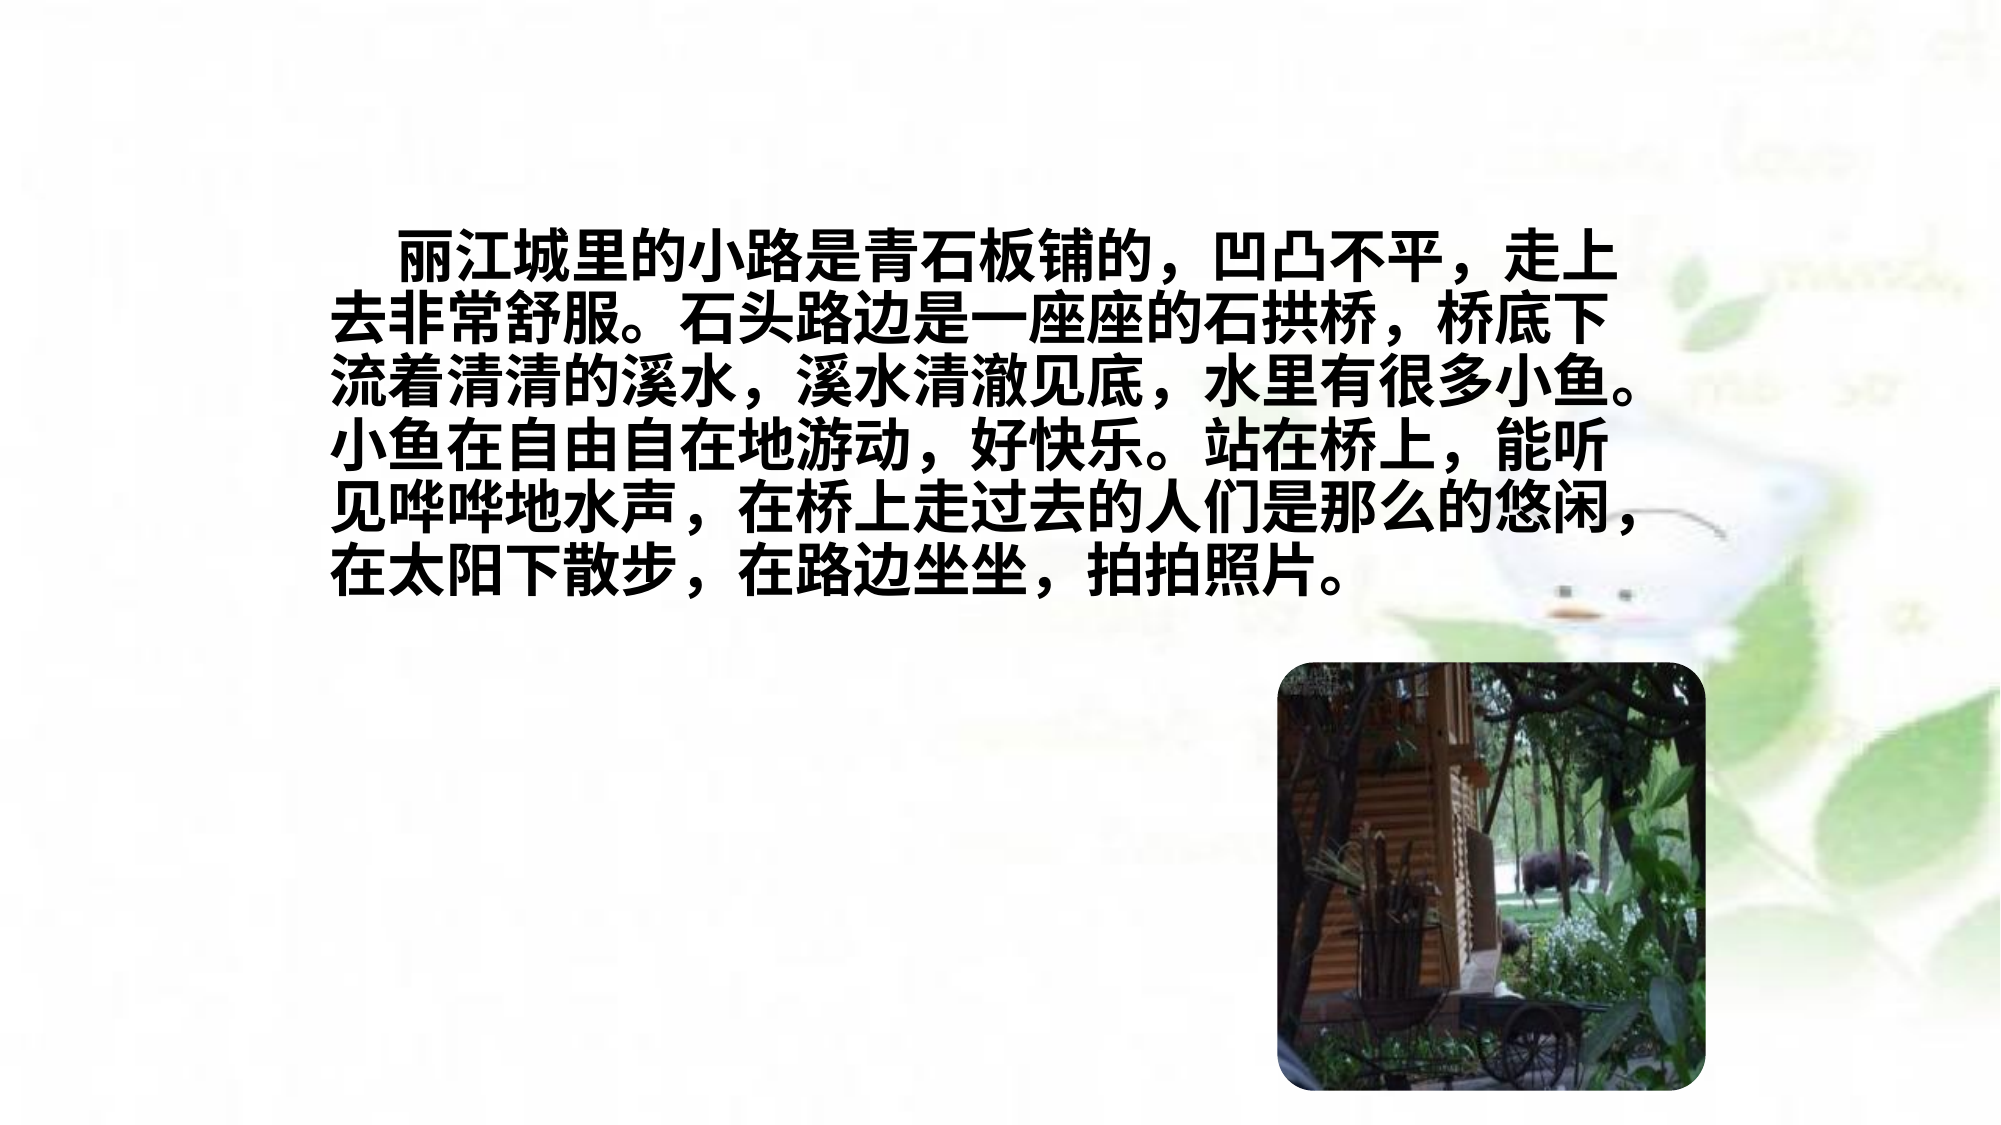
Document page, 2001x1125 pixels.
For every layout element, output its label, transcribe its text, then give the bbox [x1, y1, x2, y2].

list 丽江城里的小路是青石板铺的，凹凸不平，走上去非常舒服。石头路边是一座座的石拱桥，桥底下流着清清的溪水，溪水清澈见底，水里有很多小鱼。小鱼在自由自在地游动，好快乐。站在桥上，能听见哗哗地水声，在桥上走过去的人们是那么的悠闲，在太阳下散步，在路边坐坐，拍拍照片。 [314, 219, 1648, 1014]
picture [0, 0, 2001, 1125]
